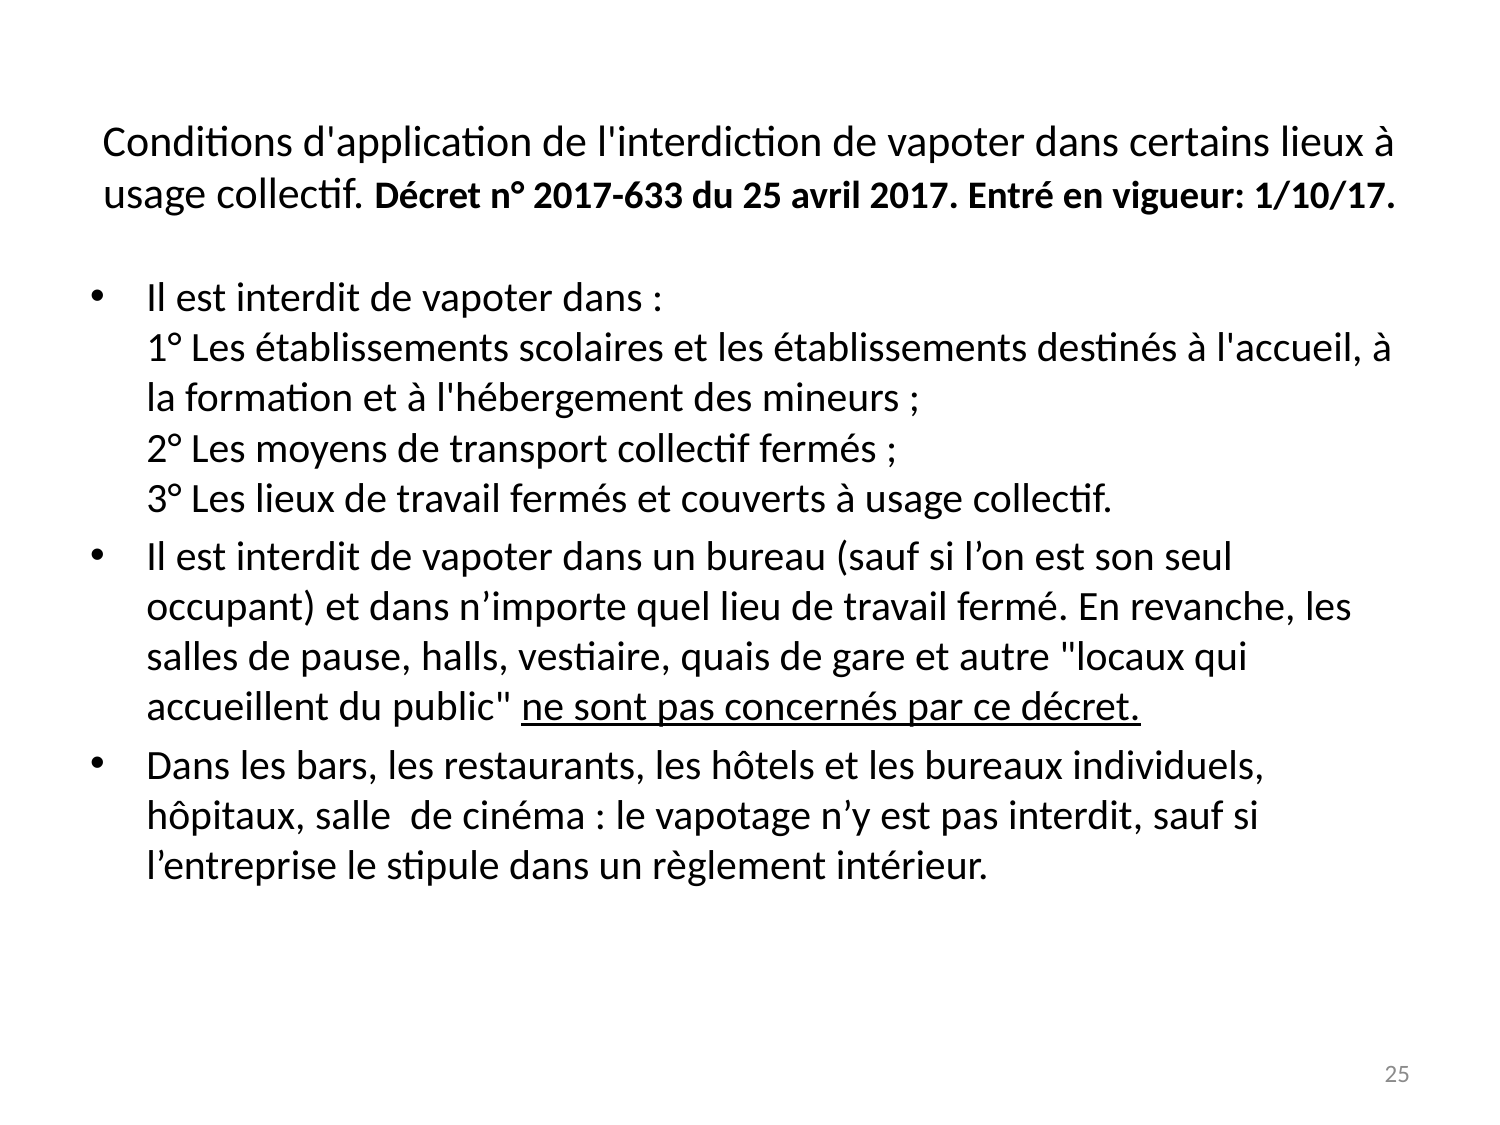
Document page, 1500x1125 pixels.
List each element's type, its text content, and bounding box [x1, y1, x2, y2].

slide_number 25 [1074, 1042, 1425, 1103]
list Il est interdit de vapoter dans : 1° Les établissements scolaires et les établissements destinés à l'accueil, à la formation et à l'hébergement des mineurs ; 2° Les moyens de transport collectif fermés ; 3° Les lieux de travail fermés et couverts à usage collectif. Il est interdit de vapoter dans un bureau (sauf si l’on est son seul occupant) et dans n’importe quel lieu de travail fermé. En revanche, les salles de pause, halls, vestiaire, quais de gare et autre "locaux qui accueillent du public" ne sont pas concernés par ce décret. Dans les bars, les restaurants, les hôtels et les bureaux individuels, hôpitaux, salle de cinéma : le vapotage n’y est pas interdit, sauf si l’entreprise le stipule dans un règlement intérieur. [75, 262, 1425, 1005]
title Conditions d'application de l'interdiction de vapoter dans certains lieux à usage collectif. Décret n° 2017-633 du 25 avril 2017. Entré en vigueur: 1/10/17. [75, 45, 1425, 233]
